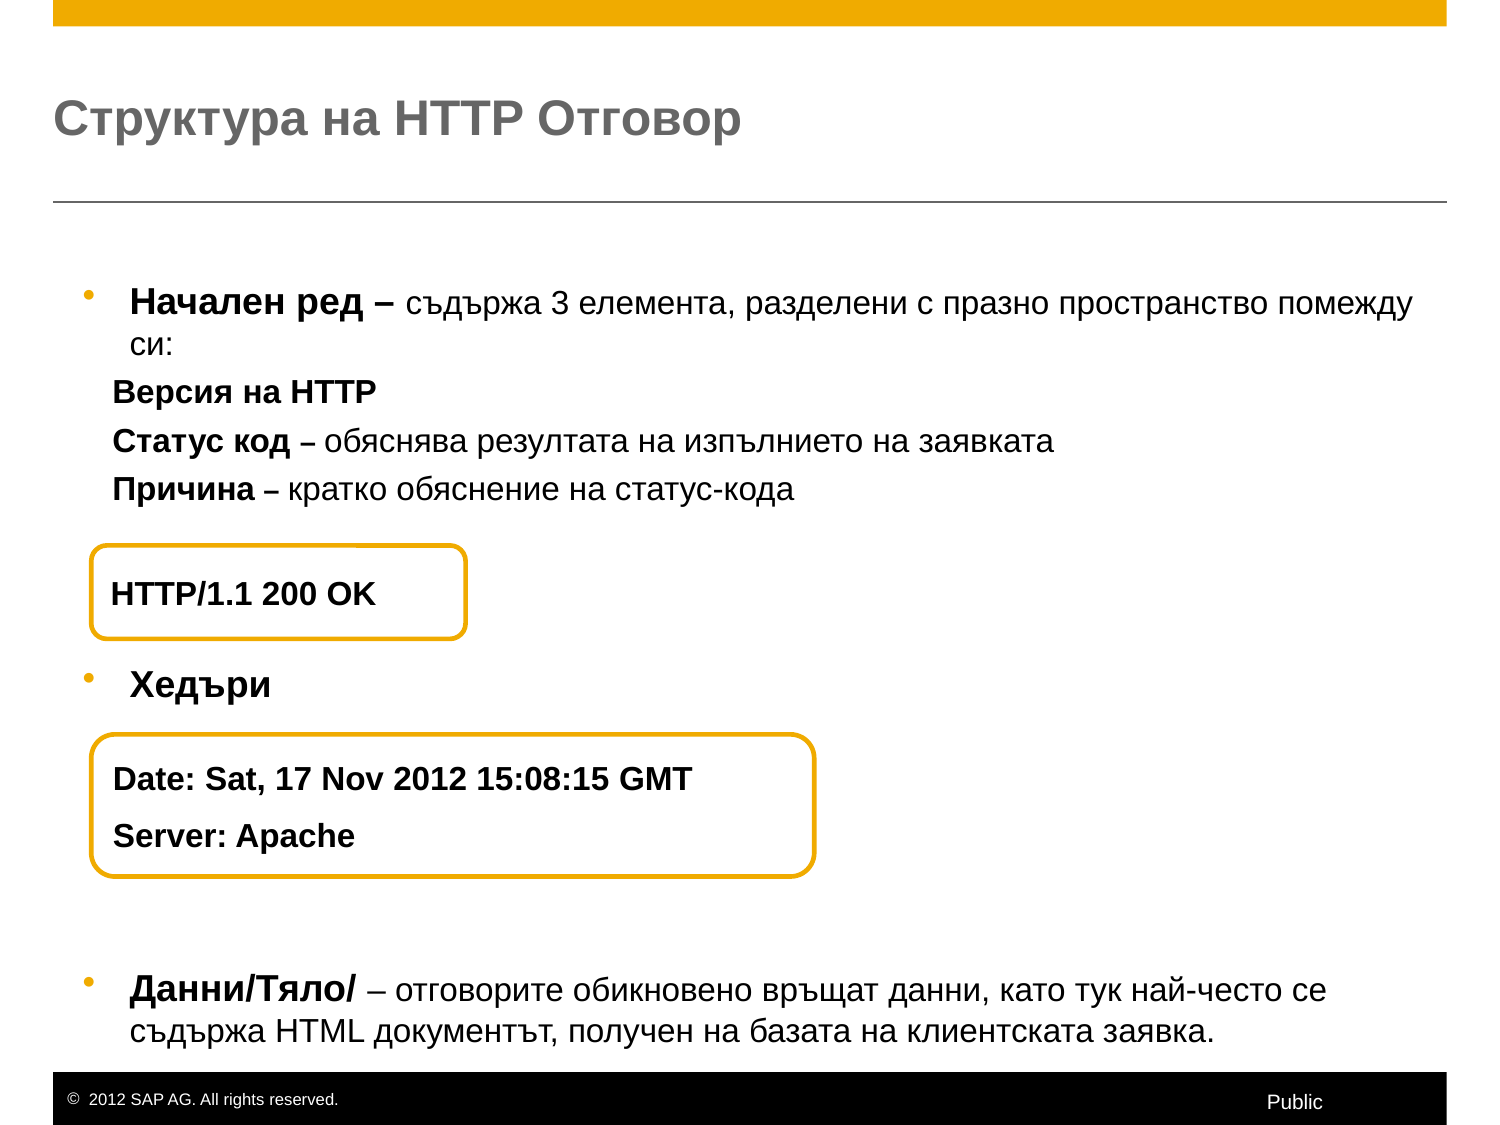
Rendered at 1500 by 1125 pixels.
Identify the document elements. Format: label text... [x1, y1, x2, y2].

list Начален ред – съдържа 3 елемента, разделени с празно пространство помежду си: Версия на HTTP Статус код – обяснява резултата на изпълнието на заявката Причина – кратко обяснение на статус-кода Хедъри Данни/Тяло/ – отговорите обикновено връщат данни, като тук най-често се съдържа HTML документът, получен на базата на клиентската заявка. [52, 276, 1422, 1017]
title Структура на HTTP Отговор [53, 53, 1447, 178]
text_box HTTP/1.1 200 OK [89, 543, 468, 641]
text_box Date: Sat, 17 Nov 2012 15:08:15 GMT Server: Apache [89, 732, 816, 879]
